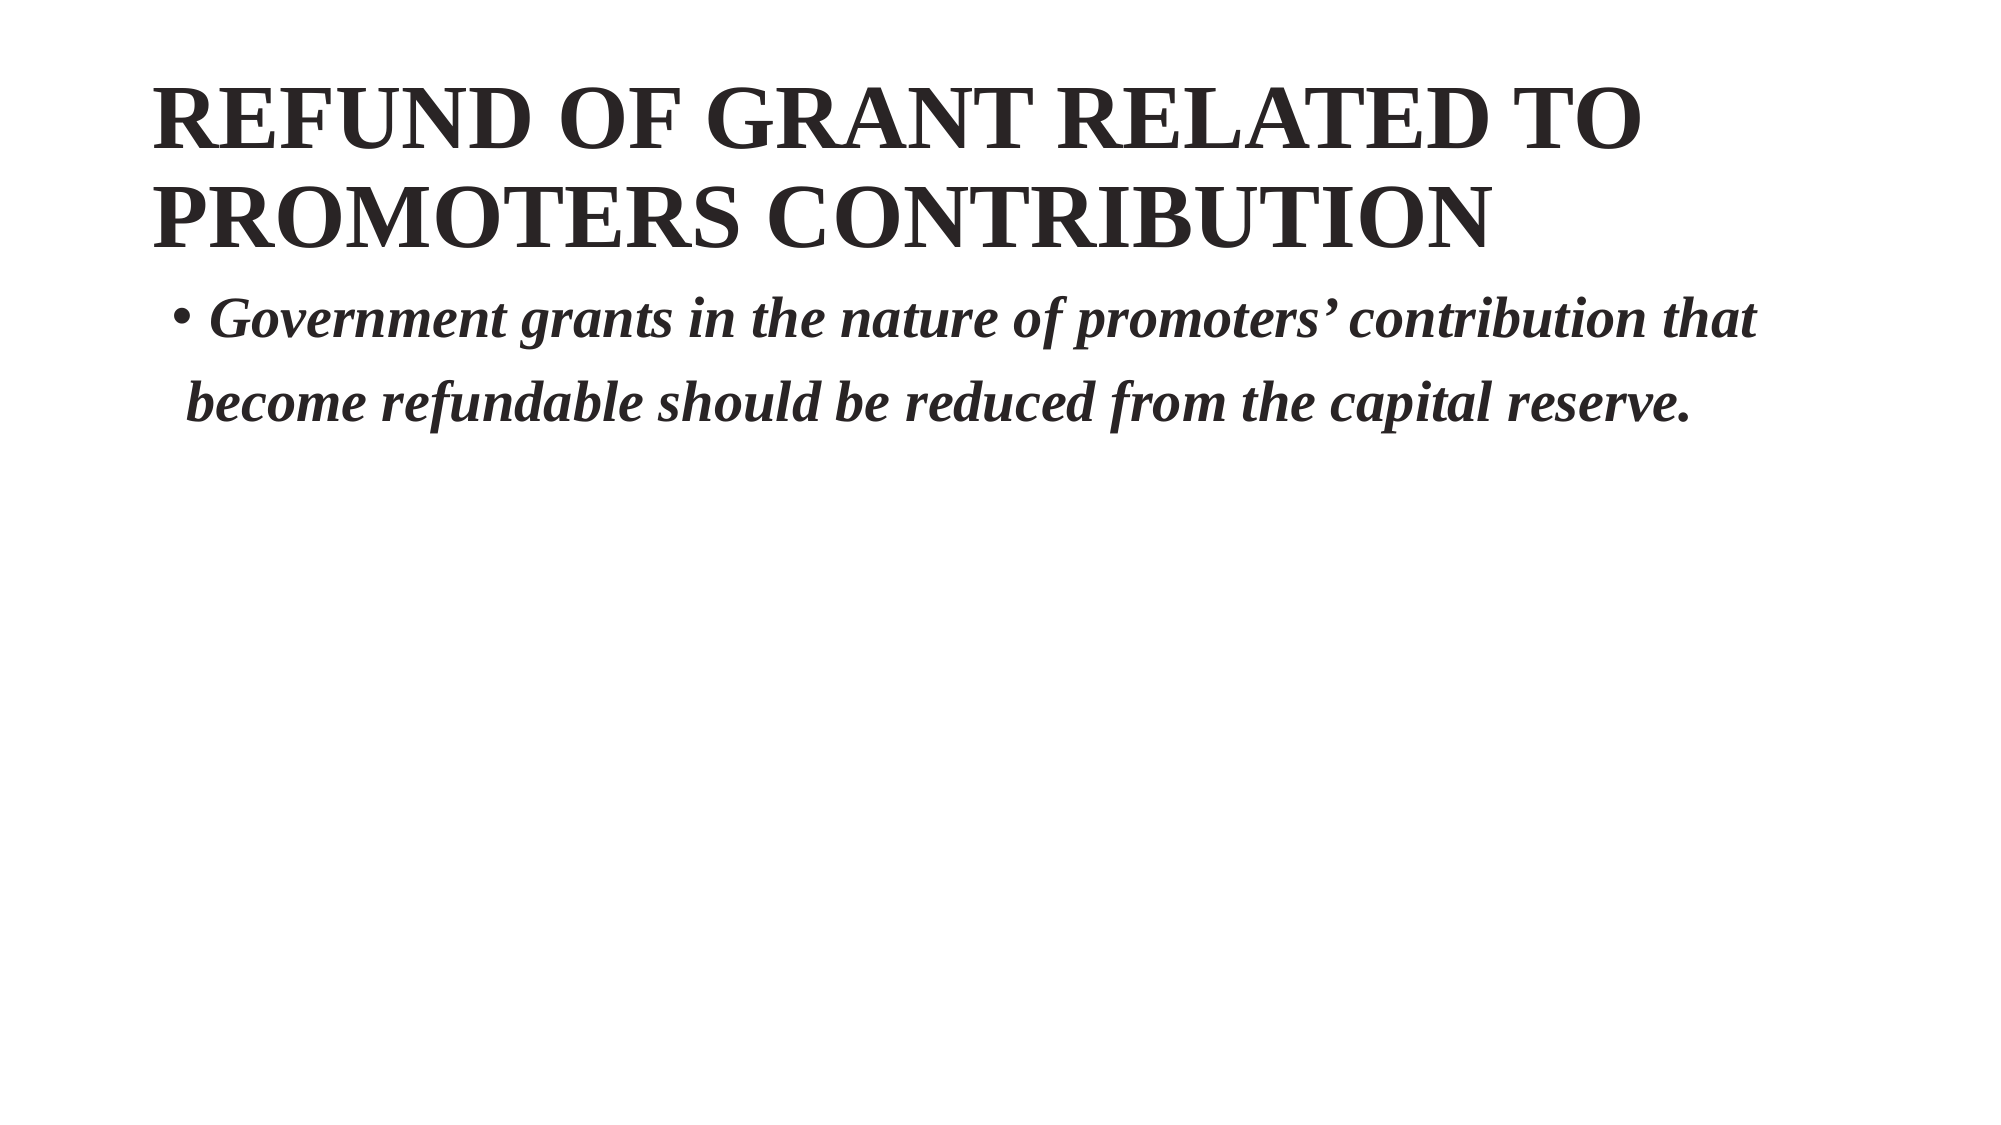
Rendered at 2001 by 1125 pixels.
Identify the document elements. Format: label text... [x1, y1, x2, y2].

list Government grants in the nature of promoters’ contribution that become refundable should be reduced from the capital reserve. [156, 280, 1882, 994]
title REFUND OF GRANT RELATED TO PROMOTERS CONTRIBUTION [137, 59, 1863, 278]
